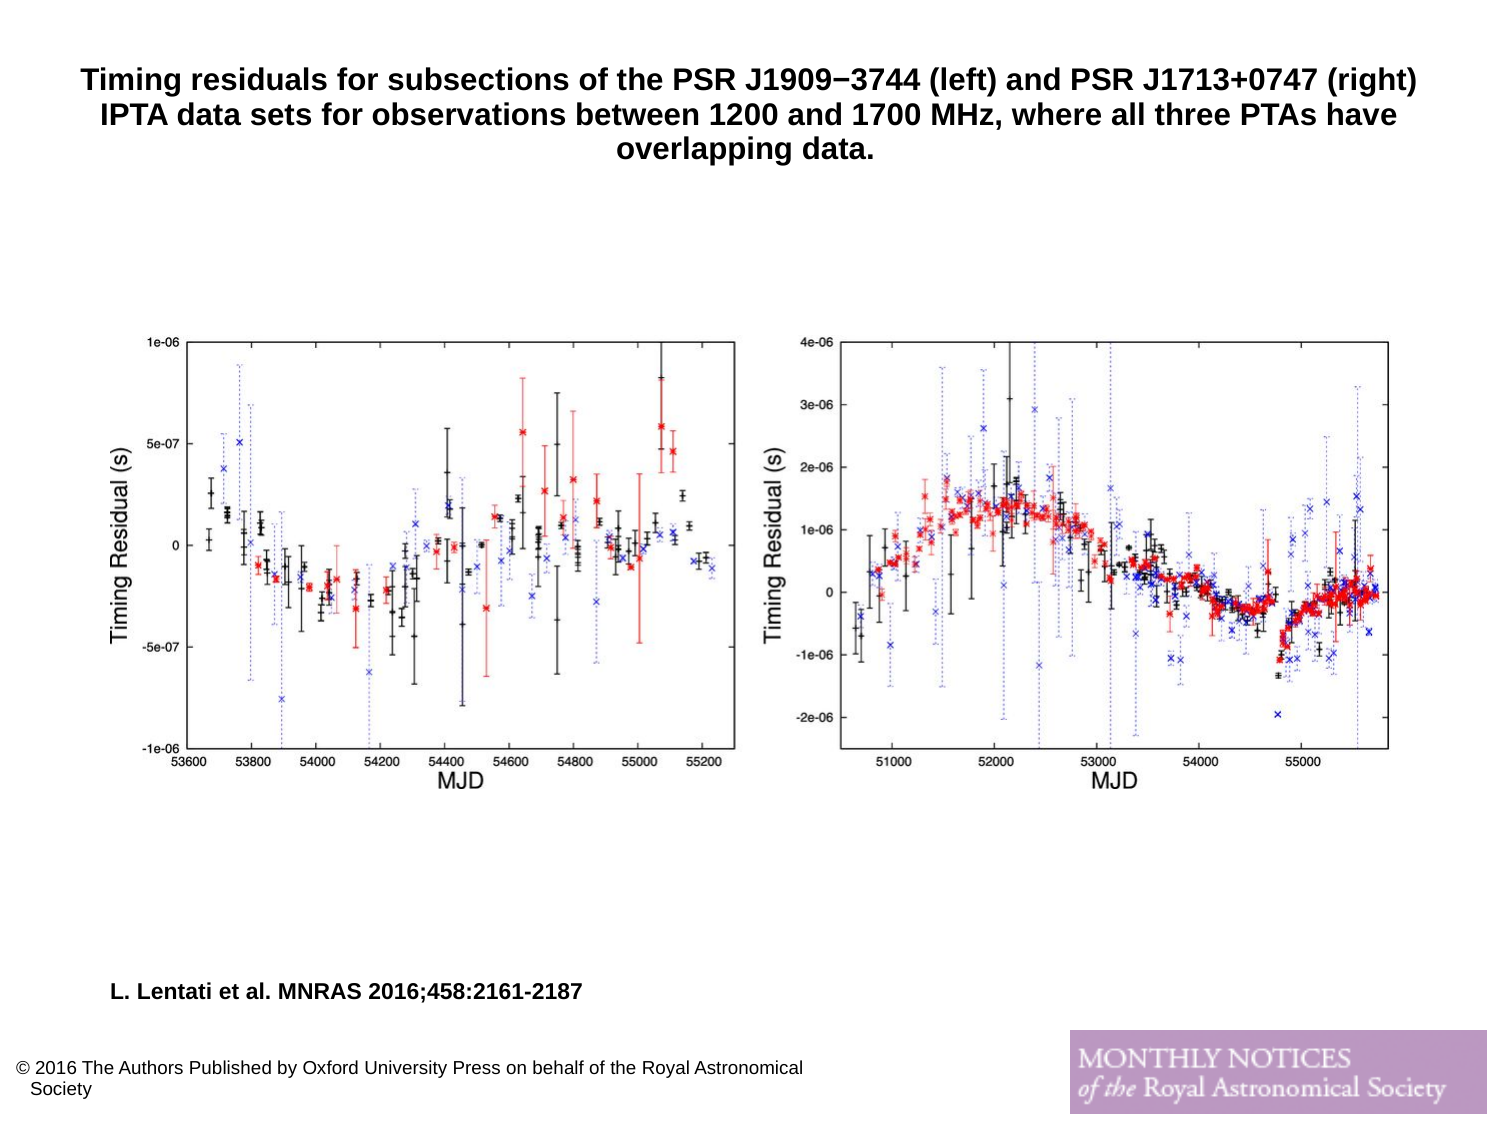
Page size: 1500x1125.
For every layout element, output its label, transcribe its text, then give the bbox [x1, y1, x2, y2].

picture [1070, 1030, 1487, 1114]
picture [109, 335, 1391, 789]
text_box L. Lentati et al. MNRAS 2016;458:2161-2187 [110, 979, 753, 1018]
text_box Timing residuals for subsections of the PSR J1909−3744 (left) and PSR J1713+0747 (right) IPTA data sets for observations between 1200 and 1700 MHz, where all three PTAs have overlapping data. [53, 62, 1447, 164]
text_box © 2016 The Authors Published by Oxford University Press on behalf of the Royal Astronomical Society [16, 1058, 825, 1125]
